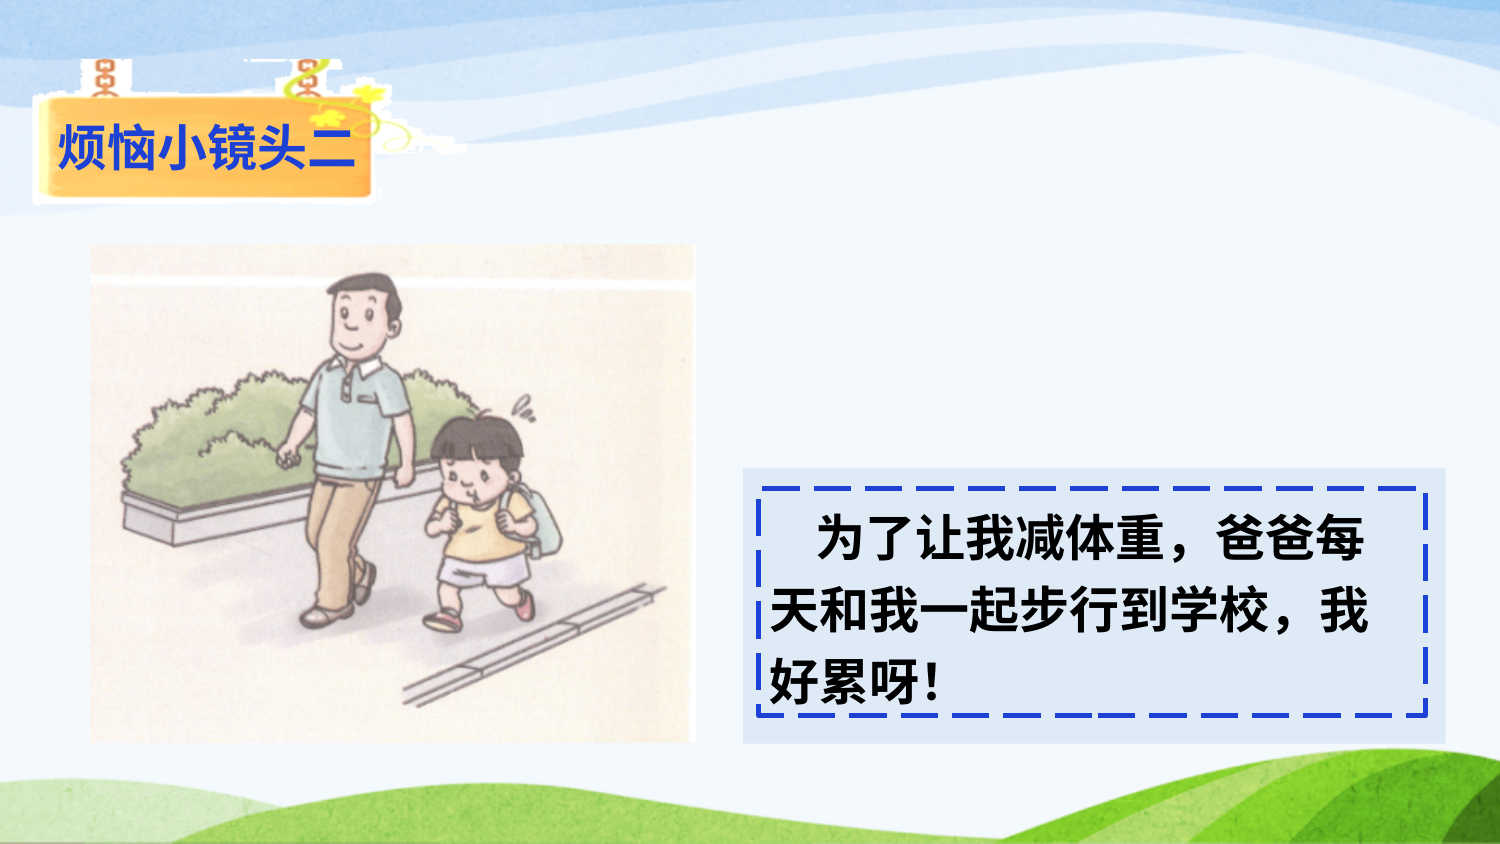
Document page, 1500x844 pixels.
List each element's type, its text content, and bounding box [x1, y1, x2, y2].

picture [0, 0, 1500, 844]
text_box 为了让我减体重，爸爸每天和我一起步行到学校，我好累呀！ [758, 488, 1426, 716]
text_box [742, 467, 1447, 745]
